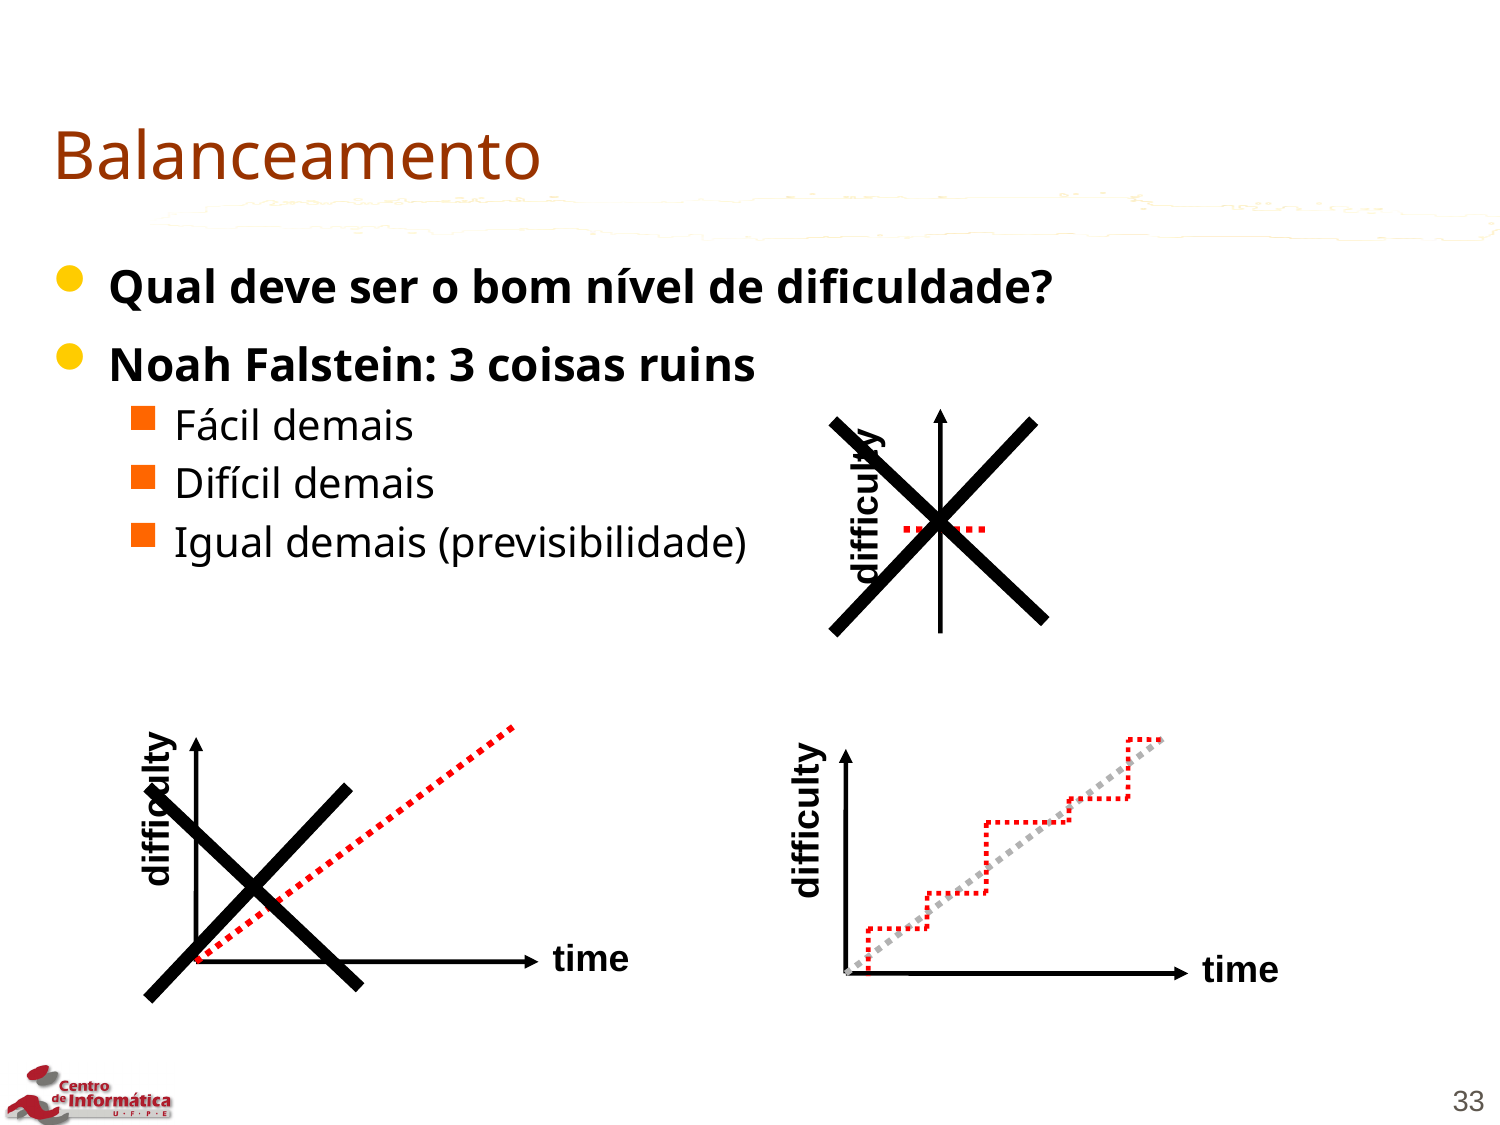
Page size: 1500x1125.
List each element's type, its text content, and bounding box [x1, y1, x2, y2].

picture [0, 1062, 175, 1125]
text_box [832, 408, 987, 420]
title Balanceamento [37, 12, 1434, 200]
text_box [147, 786, 361, 1000]
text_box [123, 715, 645, 987]
slide_number 33 [1187, 1049, 1500, 1125]
list Qual deve ser o bom nível de dificuldade? Noah Falstein: 3 coisas ruins Fácil demais Difícil demais Igual demais (previsibilidade) [37, 249, 1475, 587]
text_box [773, 727, 1295, 999]
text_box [832, 420, 1046, 634]
